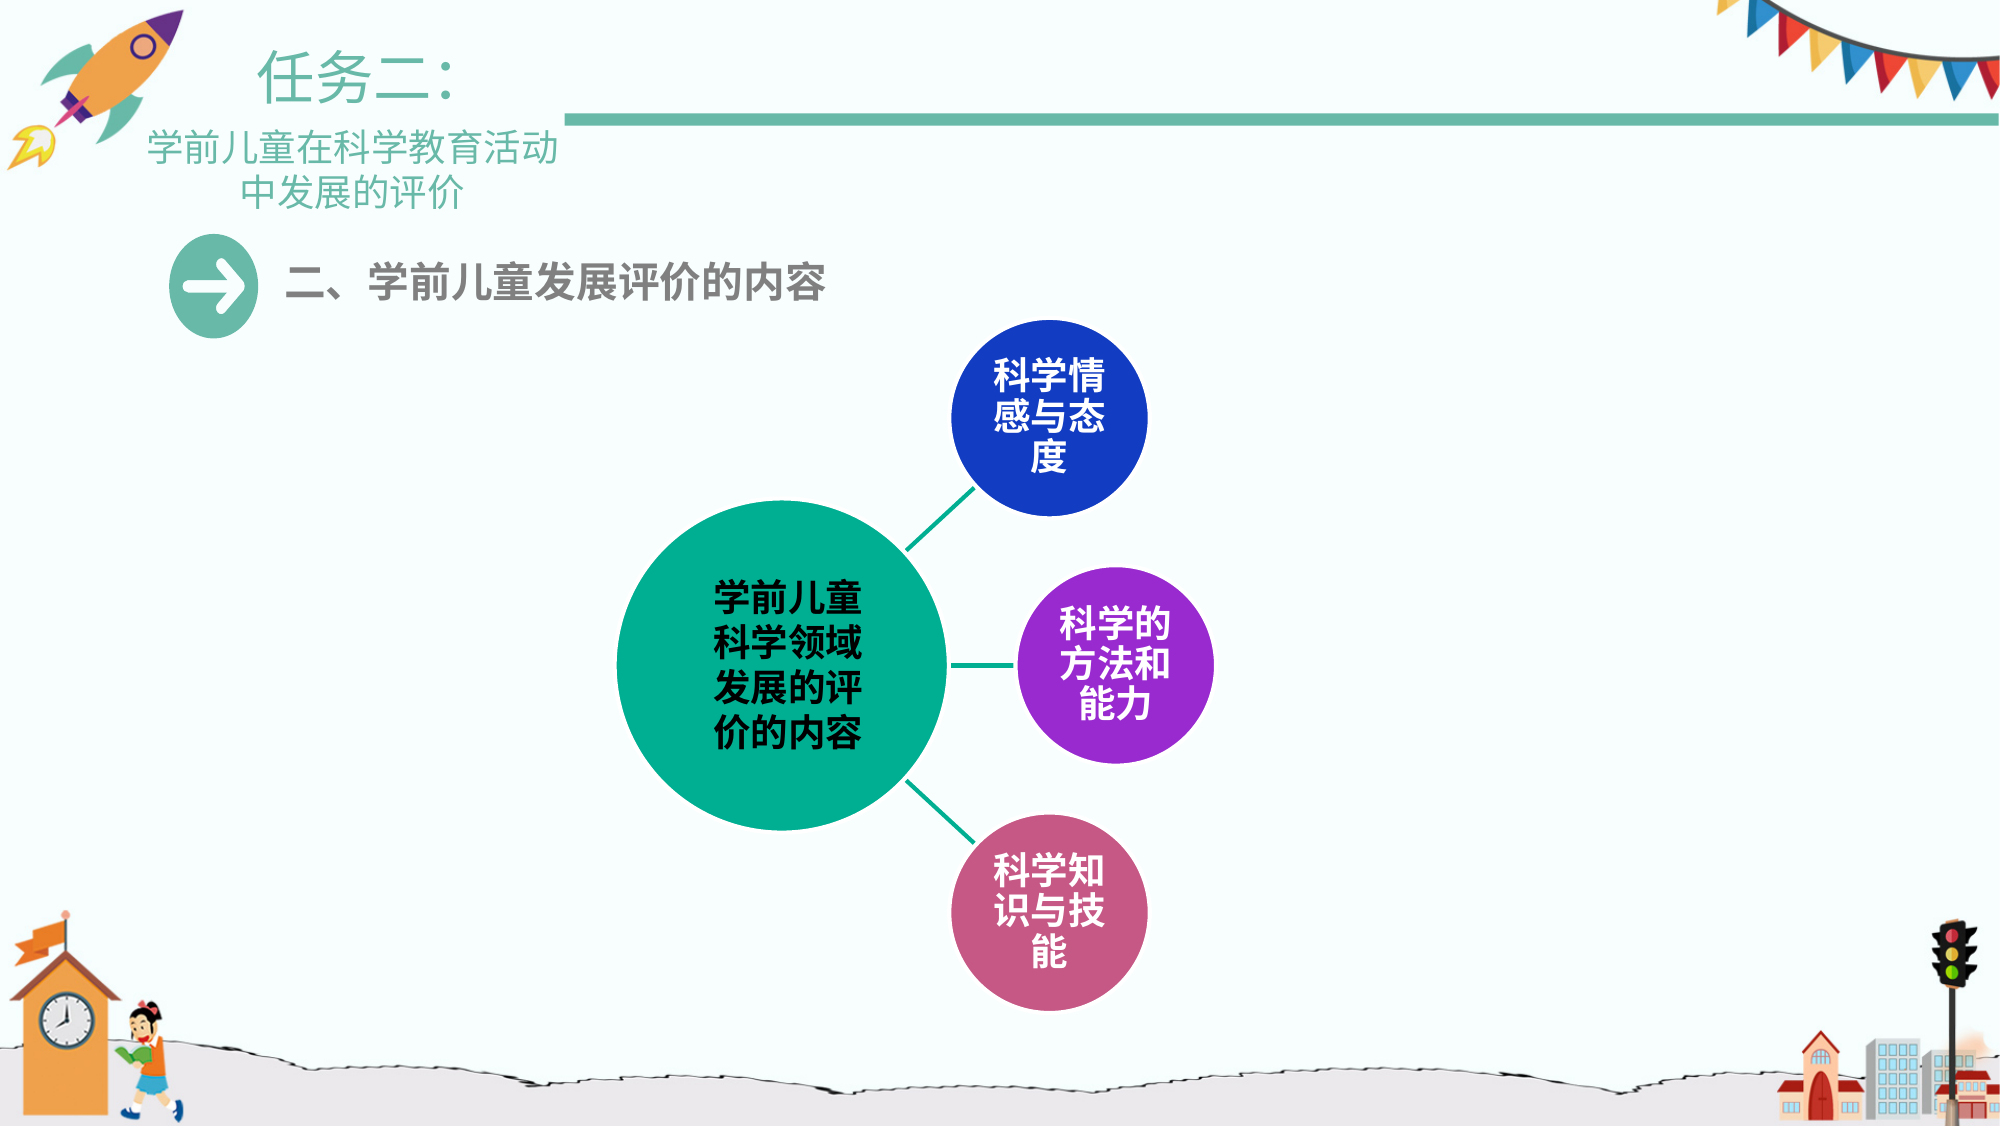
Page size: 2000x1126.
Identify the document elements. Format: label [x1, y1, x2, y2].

text_box [87, 40, 2000, 215]
text_box [455, 317, 1697, 1014]
picture [0, 0, 2000, 1126]
text_box [168, 233, 847, 339]
